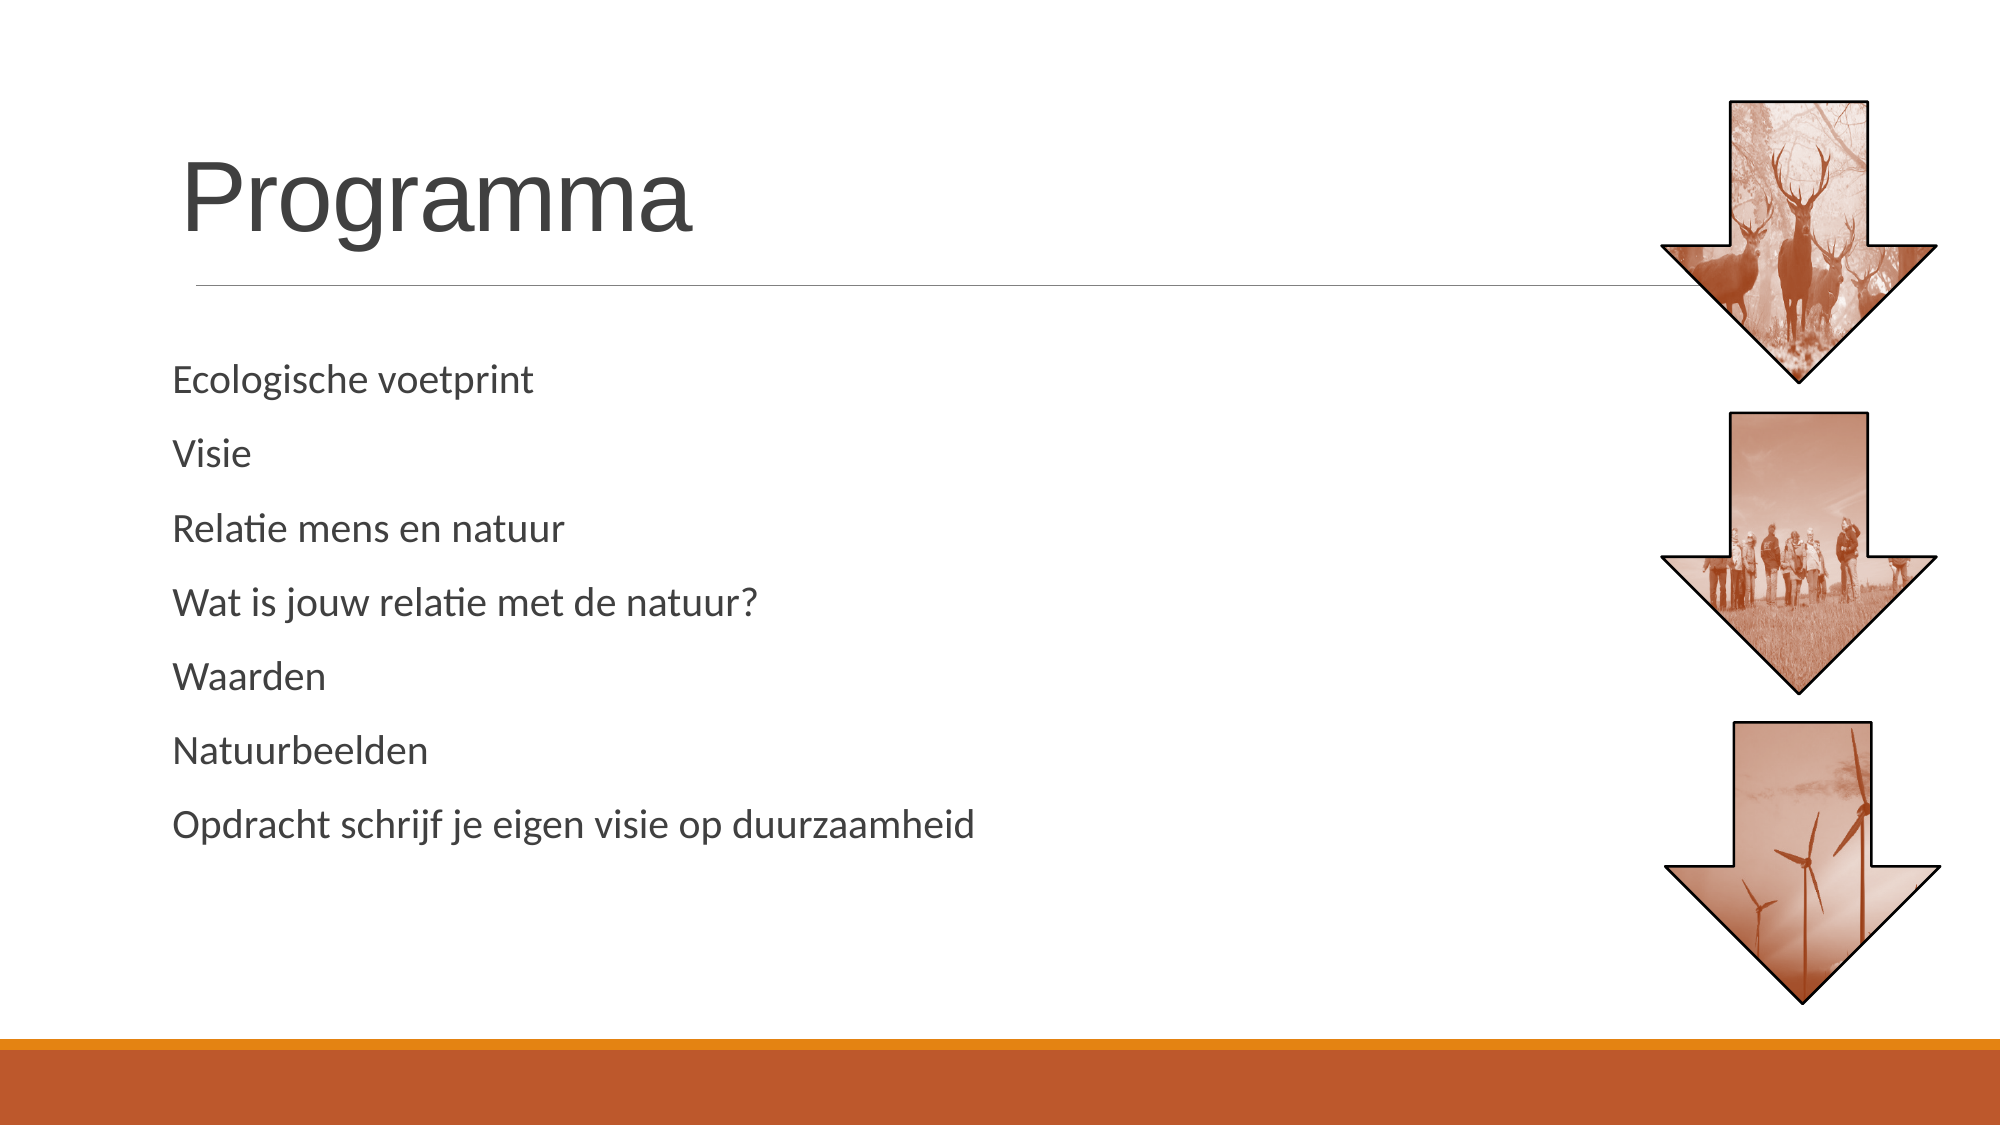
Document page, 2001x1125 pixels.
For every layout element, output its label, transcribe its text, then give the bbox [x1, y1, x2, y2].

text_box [1660, 101, 1941, 1005]
title Programma [165, 72, 1741, 196]
list Ecologische voetprint Visie Relatie mens en natuur Wat is jouw relatie met de natuur? Waarden Natuurbeelden Opdracht schrijf je eigen visie op duurzaamheid [157, 196, 1749, 1071]
